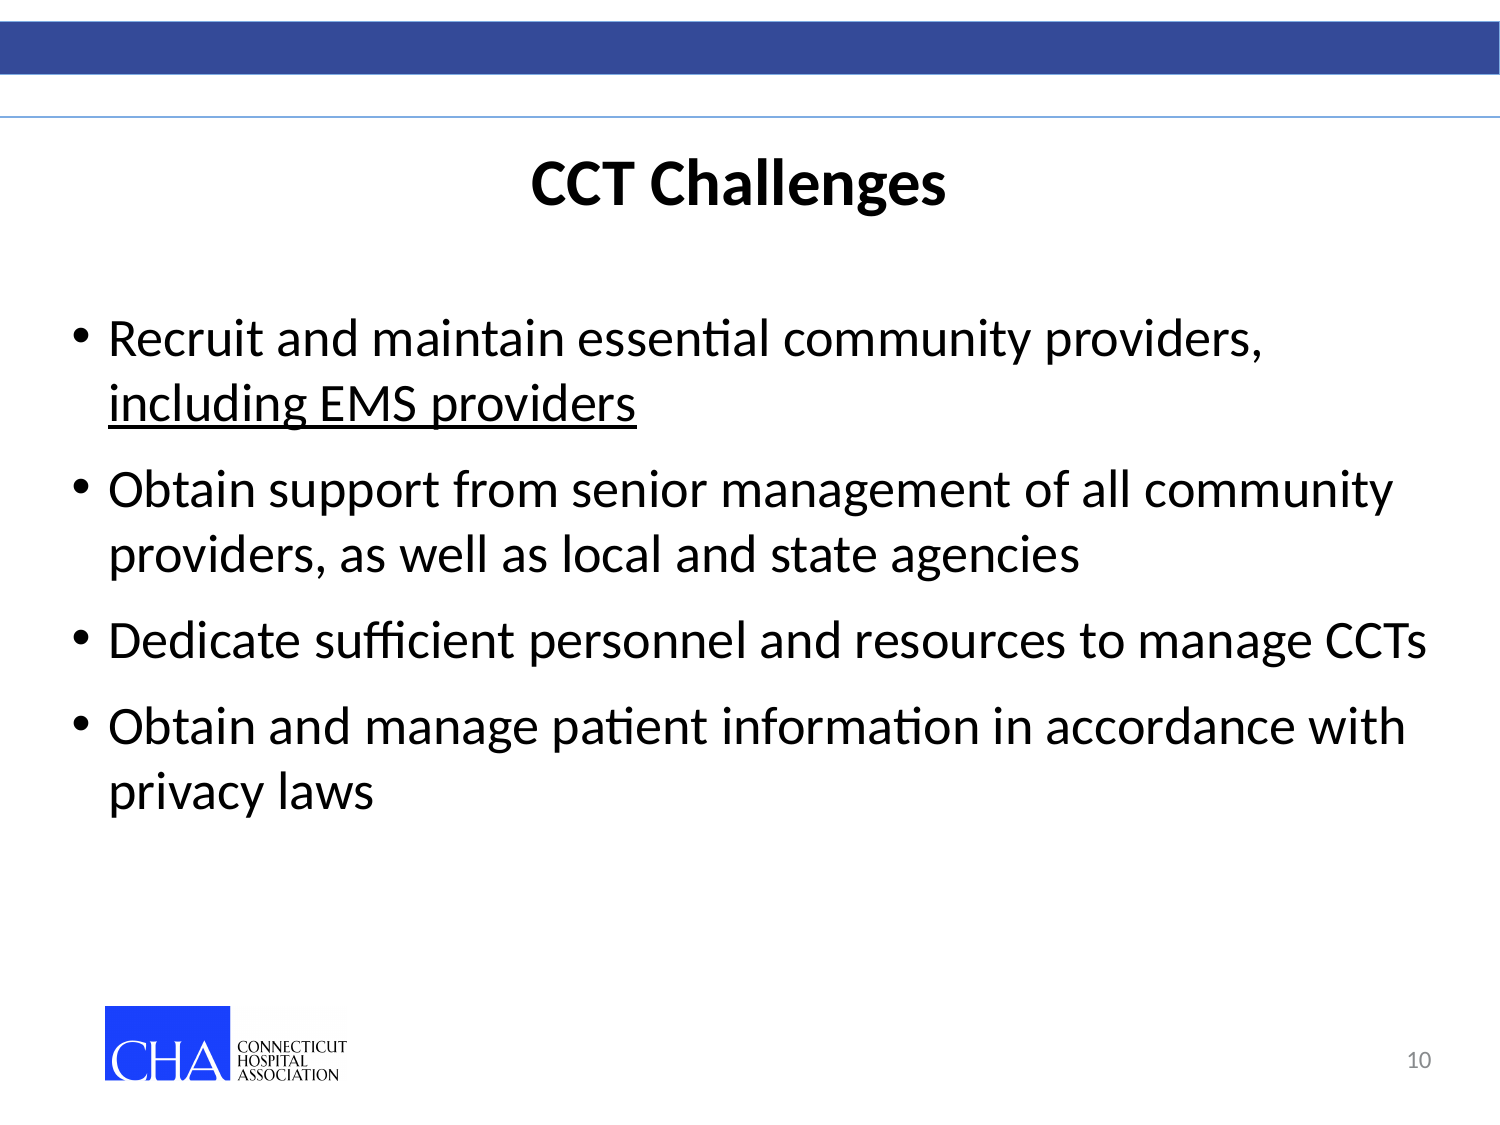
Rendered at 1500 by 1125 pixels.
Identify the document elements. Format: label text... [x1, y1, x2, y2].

list Recruit and maintain essential community providers, including EMS providers Obtain support from senior management of all community providers, as well as local and state agencies Dedicate sufficient personnel and resources to manage CCTs Obtain and manage patient information in accordance with privacy laws [70, 295, 1437, 880]
title CCT Challenges [102, 140, 1393, 222]
picture [105, 1006, 347, 1081]
